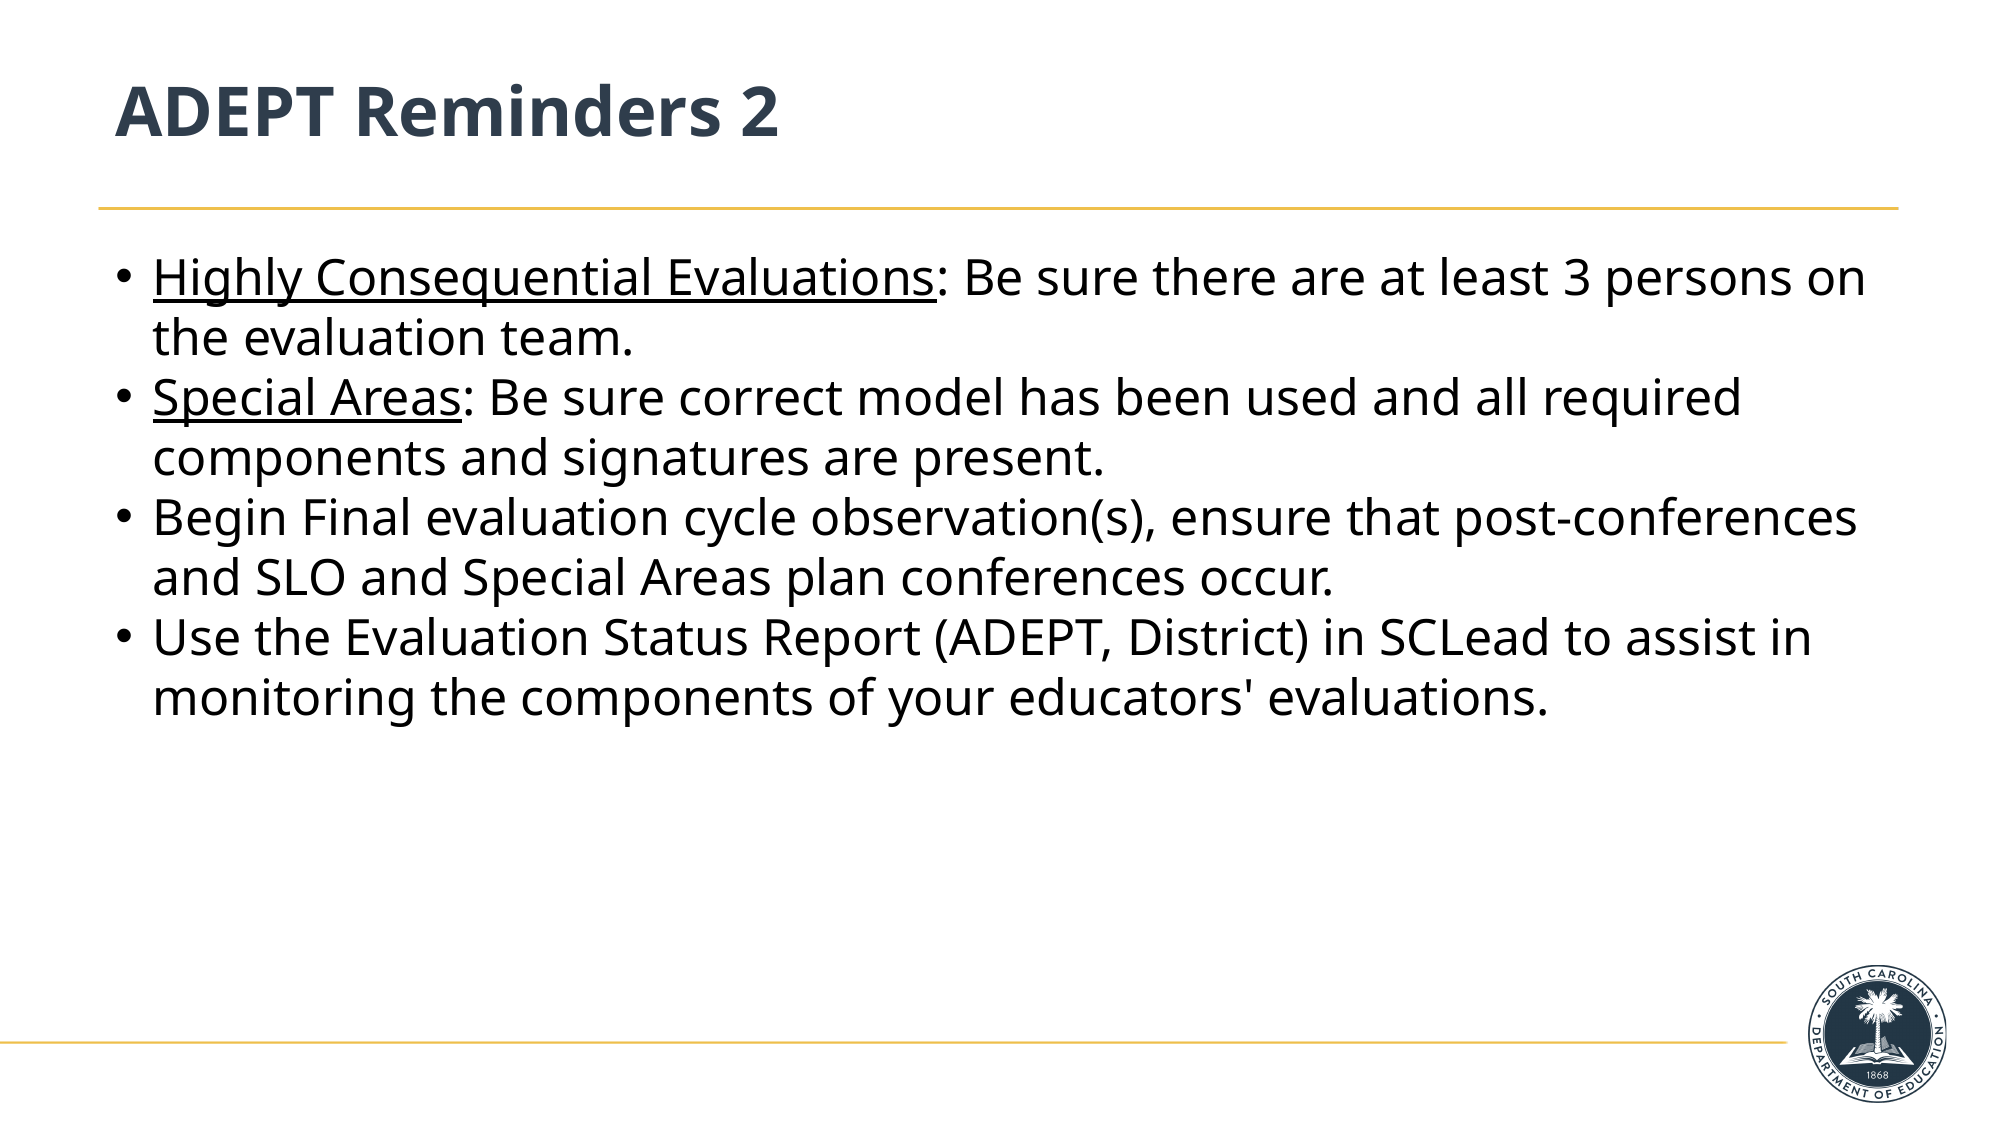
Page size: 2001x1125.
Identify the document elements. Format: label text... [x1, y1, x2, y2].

picture [1808, 965, 1947, 1103]
title ADEPT Reminders 2 [100, 59, 1900, 180]
list Highly Consequential Evaluations: Be sure there are at least 3 persons on the evaluation team. Special Areas: Be sure correct model has been used and all required components and signatures are present. Begin Final evaluation cycle observation(s), ensure that post-conferences and SLO and Special Areas plan conferences occur. Use the Evaluation Status Report (ADEPT, District) in SCLead to assist in monitoring the components of your educators' evaluations. [100, 237, 1900, 892]
